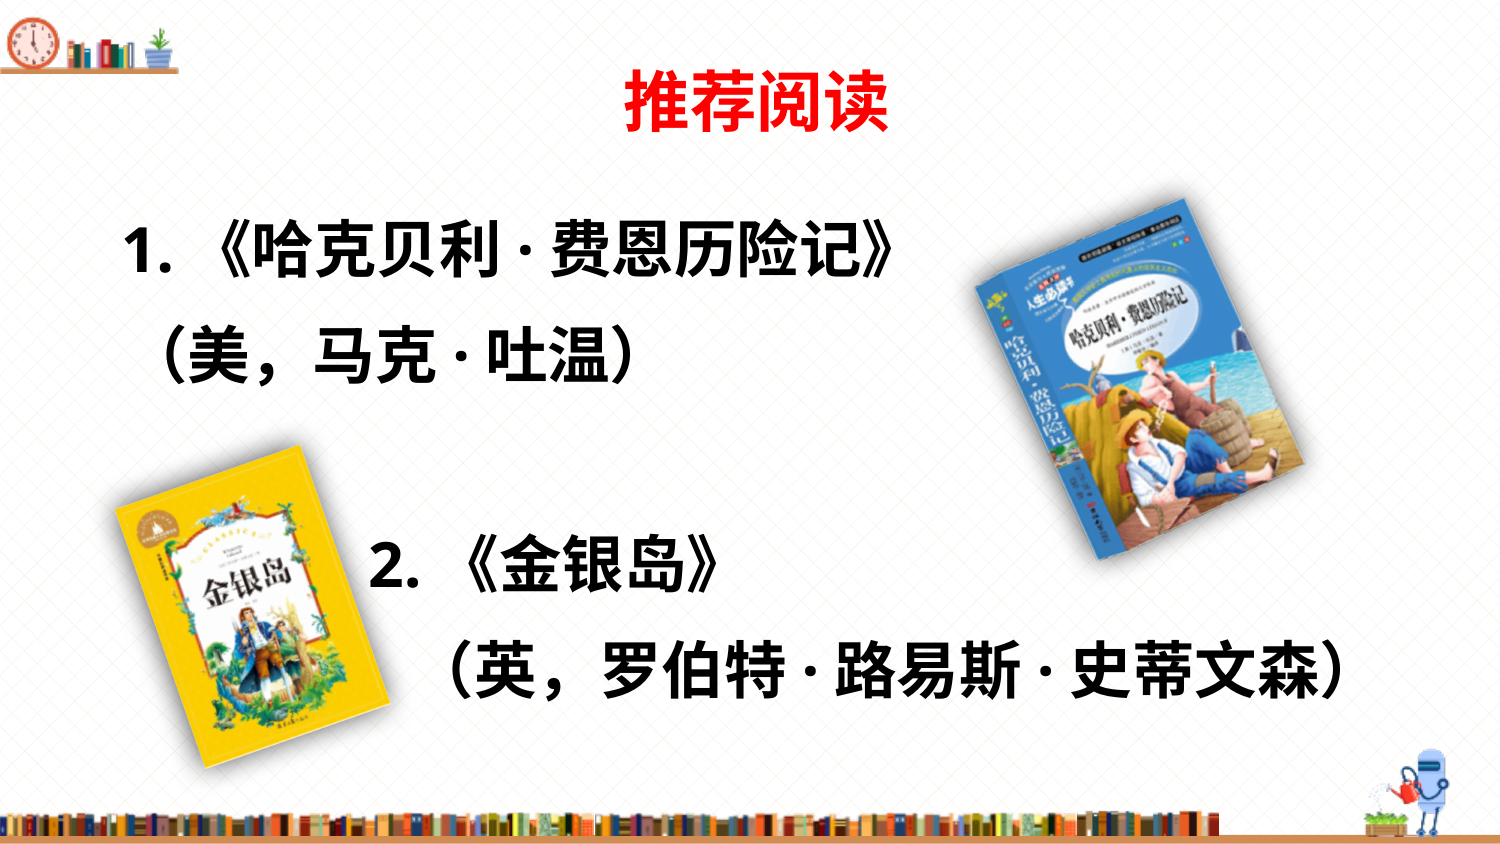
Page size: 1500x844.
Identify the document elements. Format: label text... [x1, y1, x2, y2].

picture [971, 187, 1315, 535]
picture [116, 446, 390, 768]
picture [0, 15, 188, 74]
text_box 2.《金银岛》 （英，罗伯特·路易斯·史蒂文森） [390, 532, 1500, 663]
picture [595, 805, 1219, 836]
picture [1363, 740, 1450, 837]
picture [0, 812, 594, 836]
text_box 1.《哈克贝利·费恩历险记》 （美，马克·吐温） [74, 216, 975, 411]
text_box 推荐阅读 [608, 52, 908, 147]
